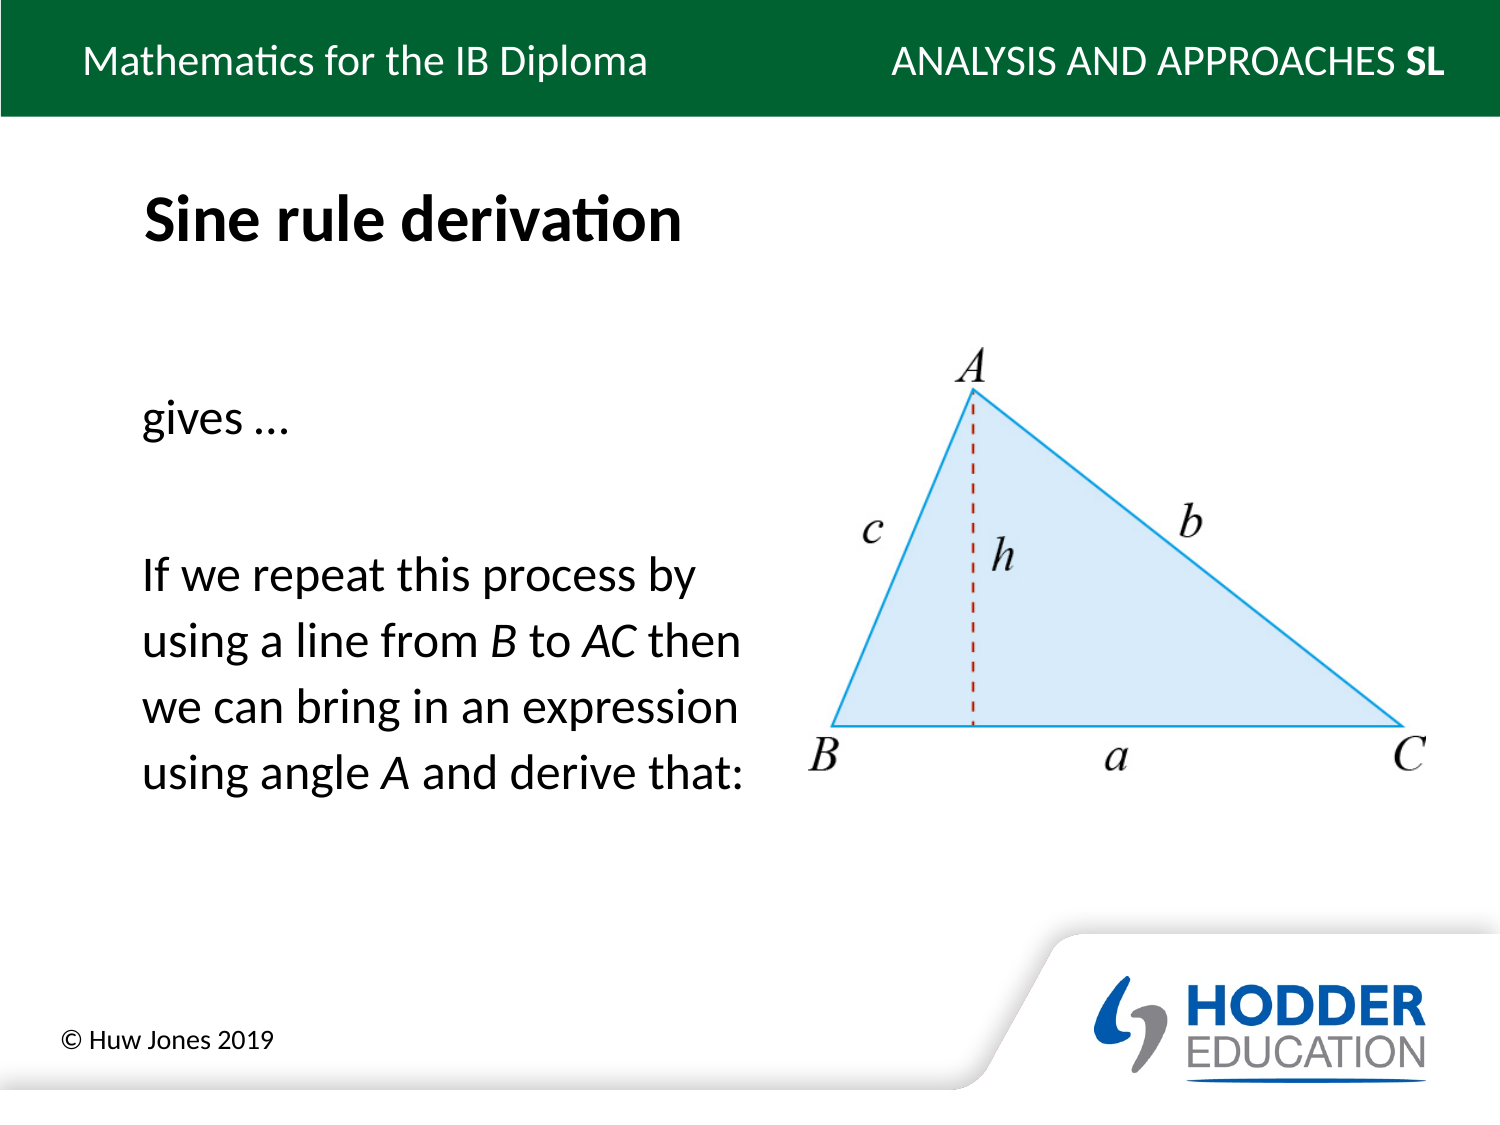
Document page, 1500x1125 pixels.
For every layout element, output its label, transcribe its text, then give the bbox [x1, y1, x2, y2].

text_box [0, 898, 1500, 1125]
picture [807, 340, 1426, 785]
text_box Sine rule derivation [144, 174, 1268, 255]
text_box Mathematics for the IB Diploma ANALYSIS AND APPROACHES SL [0, 0, 1500, 118]
